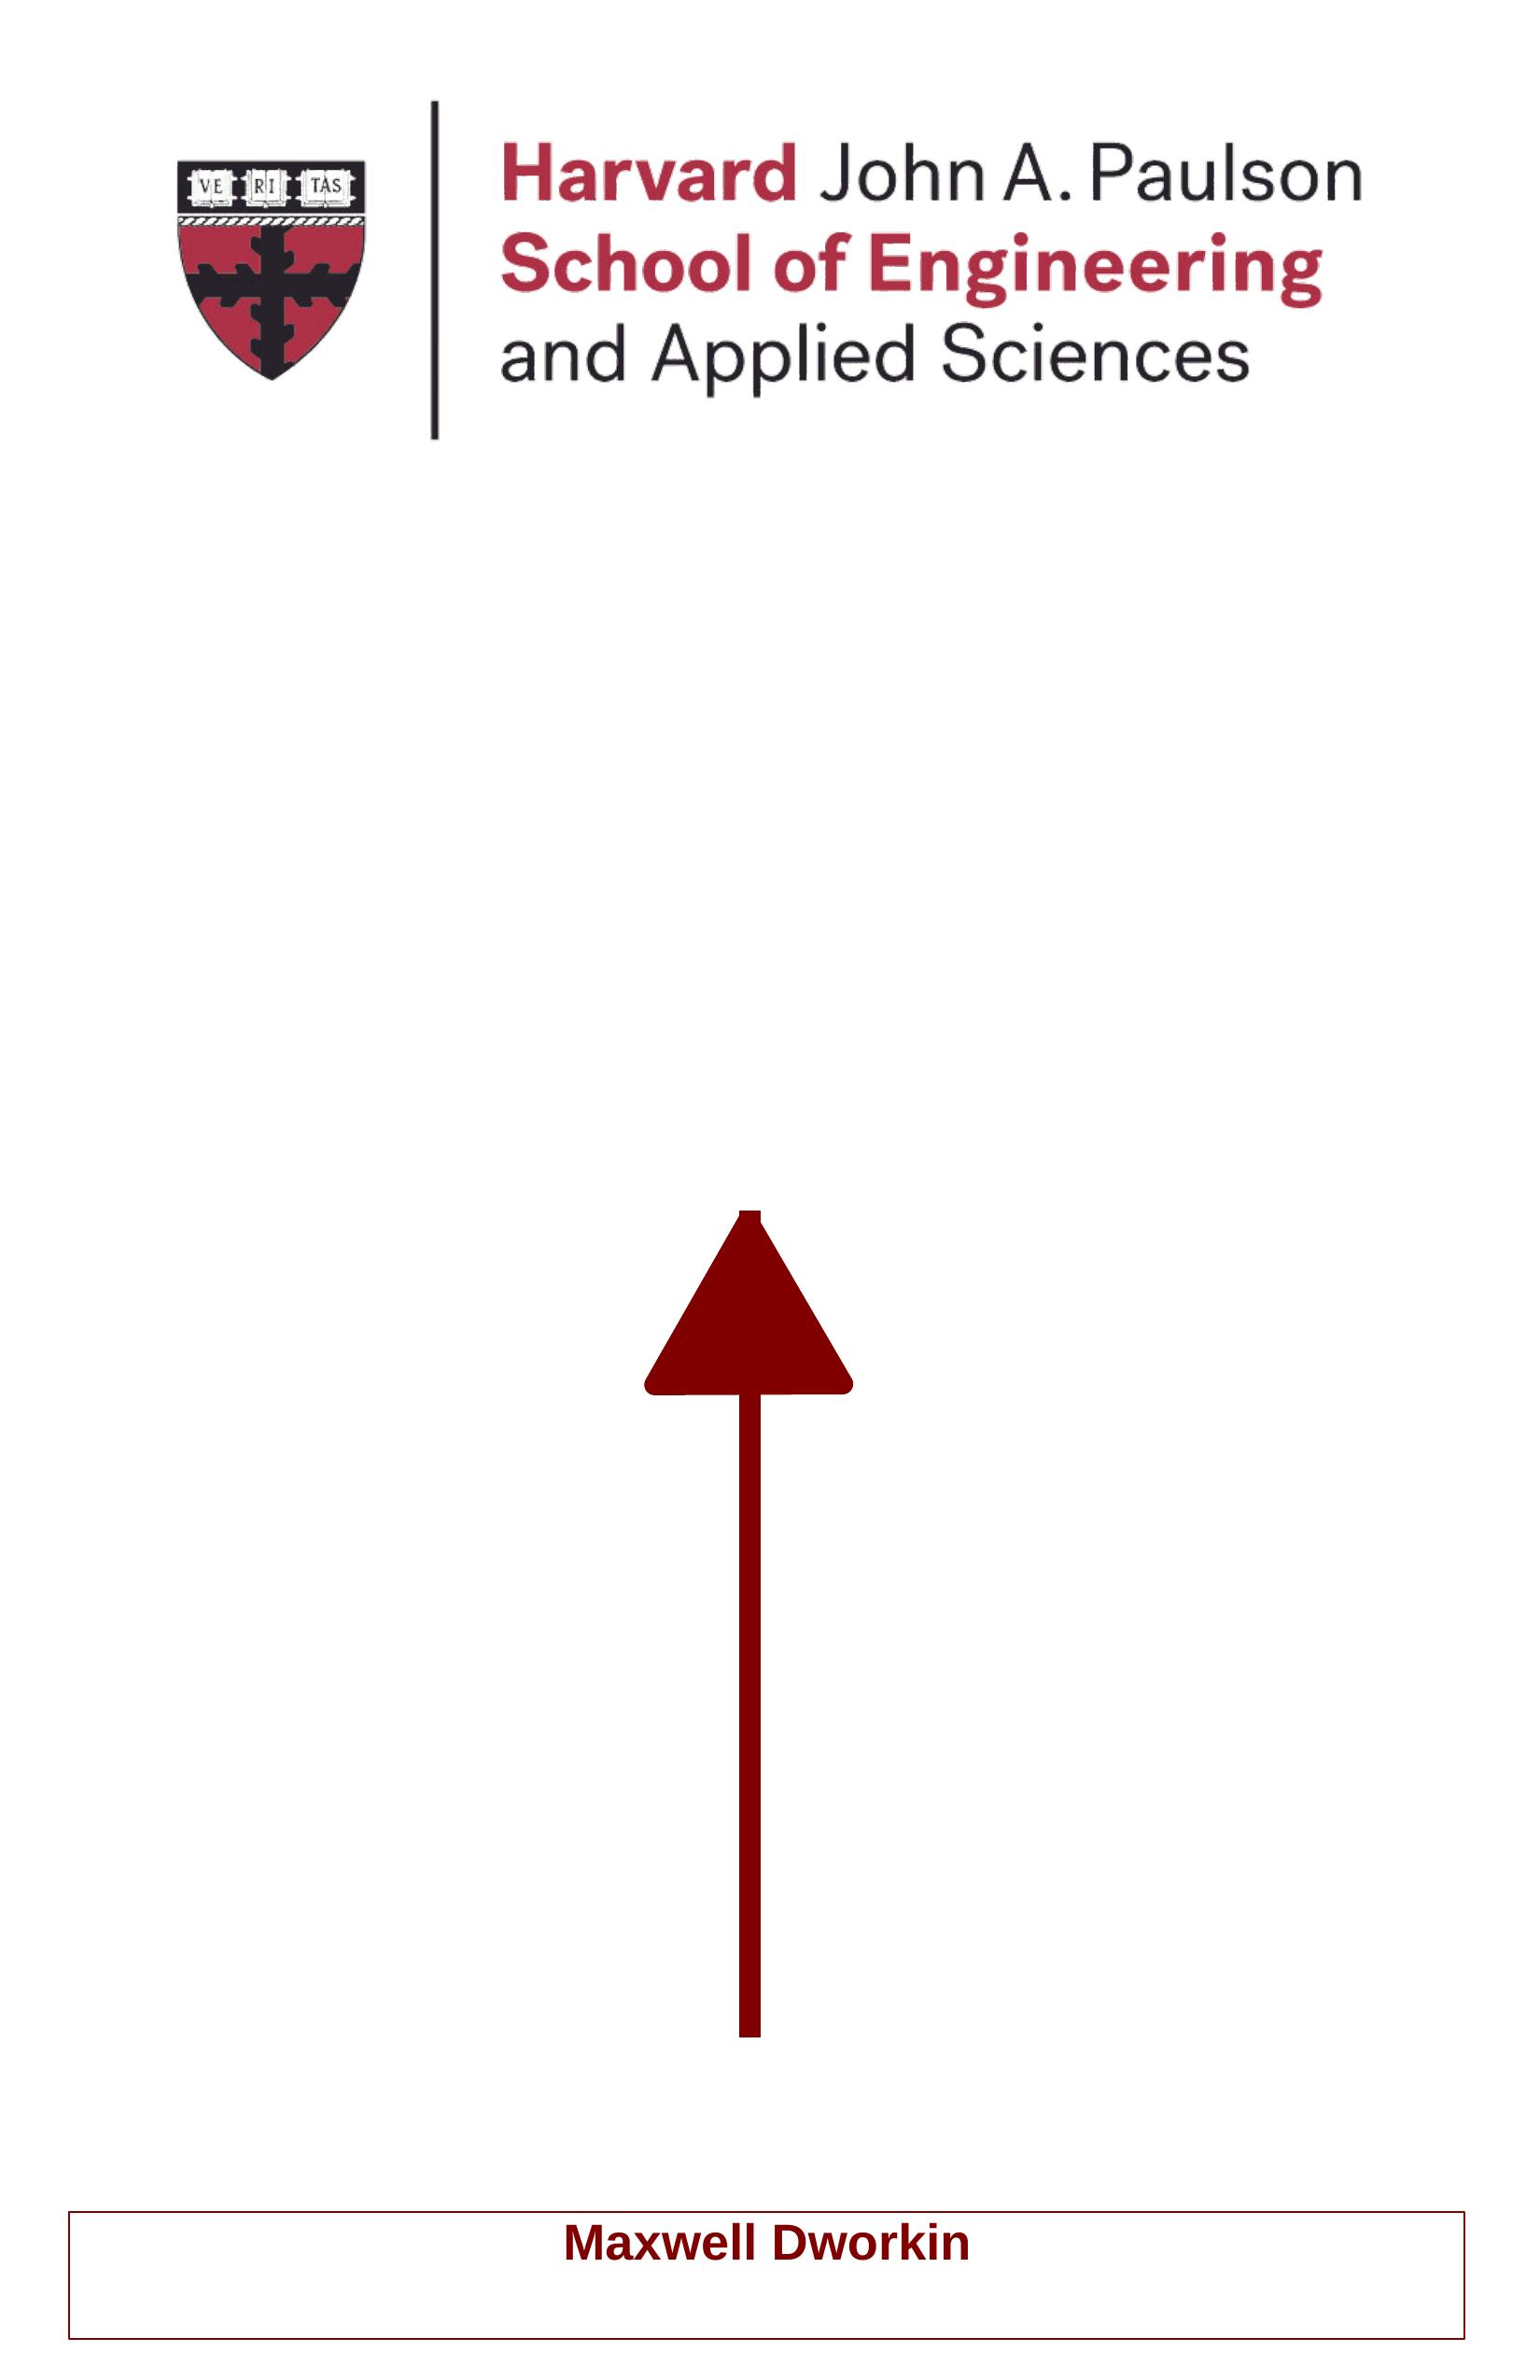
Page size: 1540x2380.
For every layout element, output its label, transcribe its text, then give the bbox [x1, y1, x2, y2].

text_box [65, 52, 1466, 497]
text_box [654, 1221, 843, 1385]
footer Maxwell Dworkin [561, 2212, 973, 2380]
